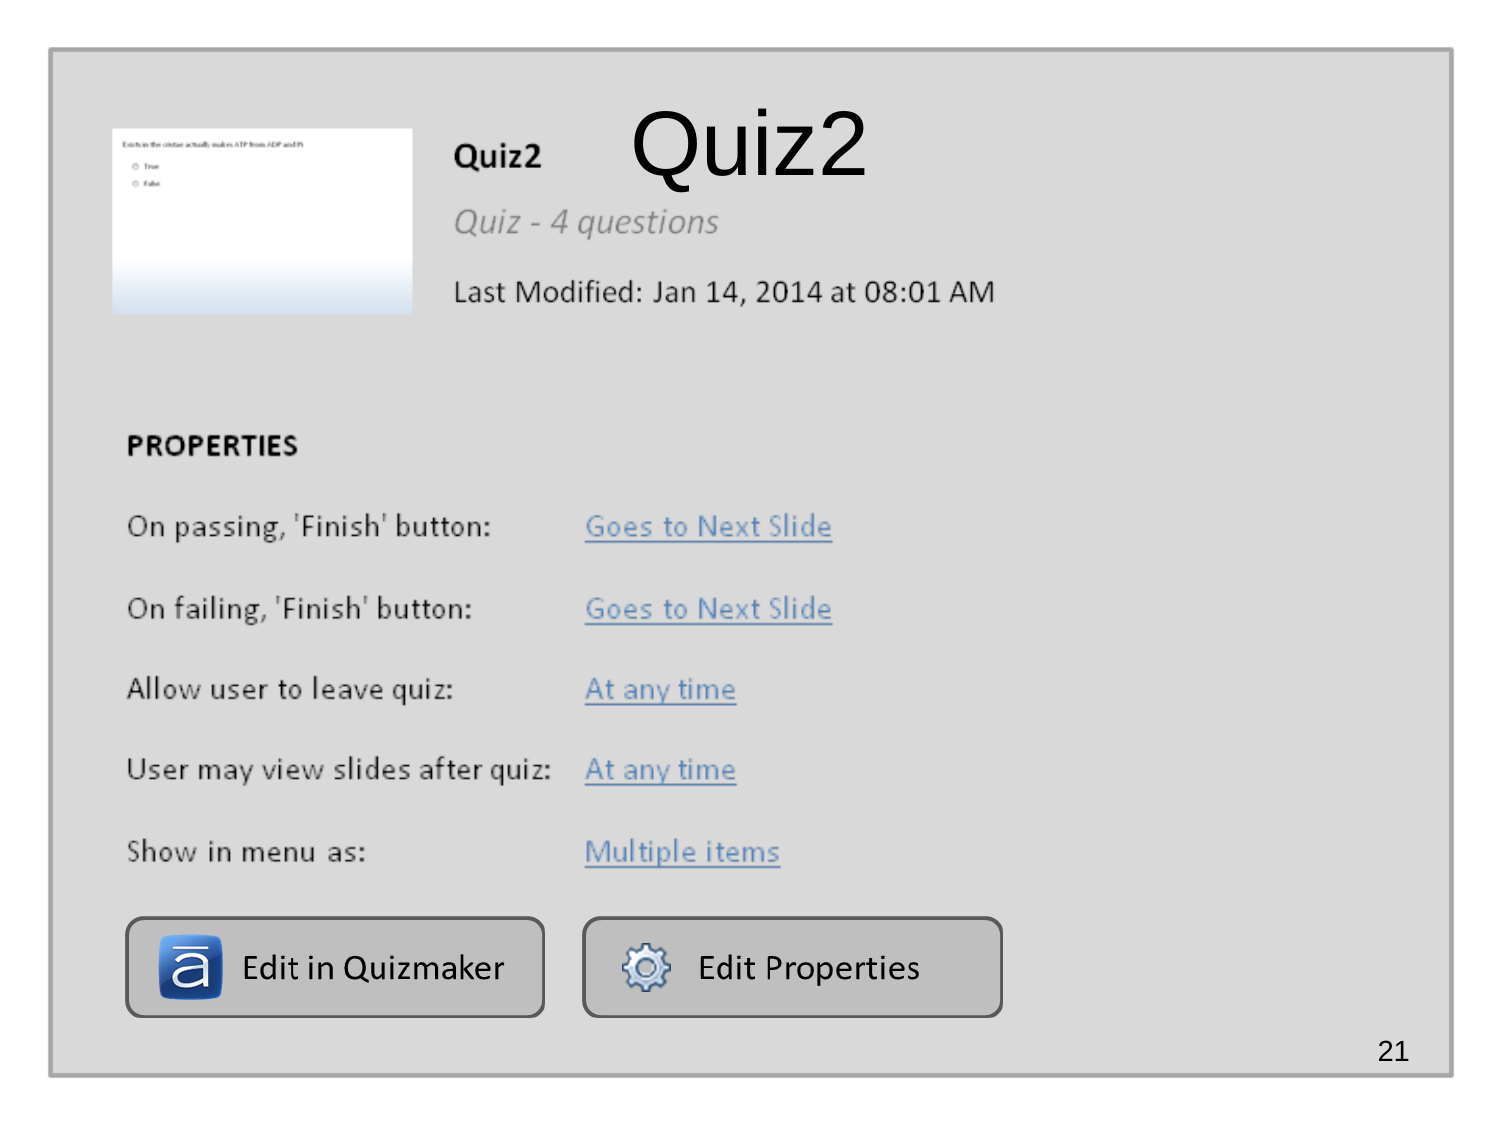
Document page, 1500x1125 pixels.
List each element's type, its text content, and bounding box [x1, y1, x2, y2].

title Quiz2 [75, 45, 1425, 233]
picture [0, 0, 1500, 1125]
slide_number 21 [1074, 1024, 1426, 1103]
